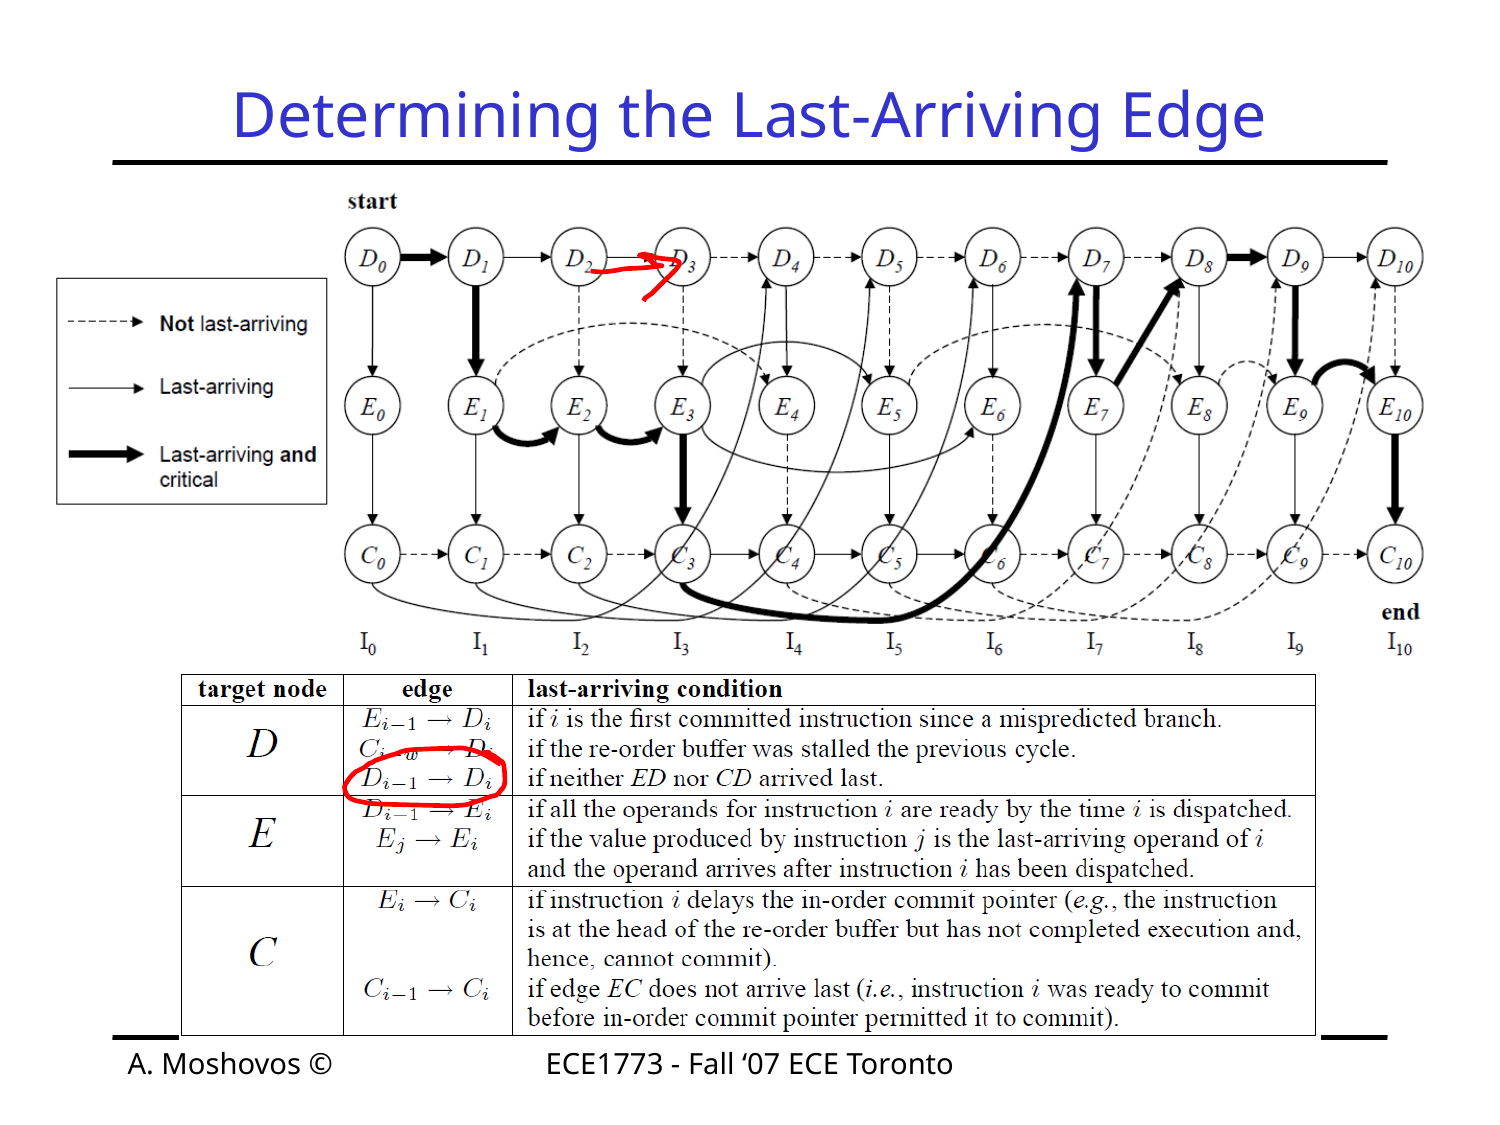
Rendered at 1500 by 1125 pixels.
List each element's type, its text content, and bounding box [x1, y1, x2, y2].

footer ECE1773 - Fall ‘07 ECE Toronto [487, 1048, 1013, 1101]
title Determining the Last-Arriving Edge [112, 62, 1388, 163]
picture [23, 190, 1456, 1041]
slide_number A. Moshovos © [112, 1037, 426, 1101]
